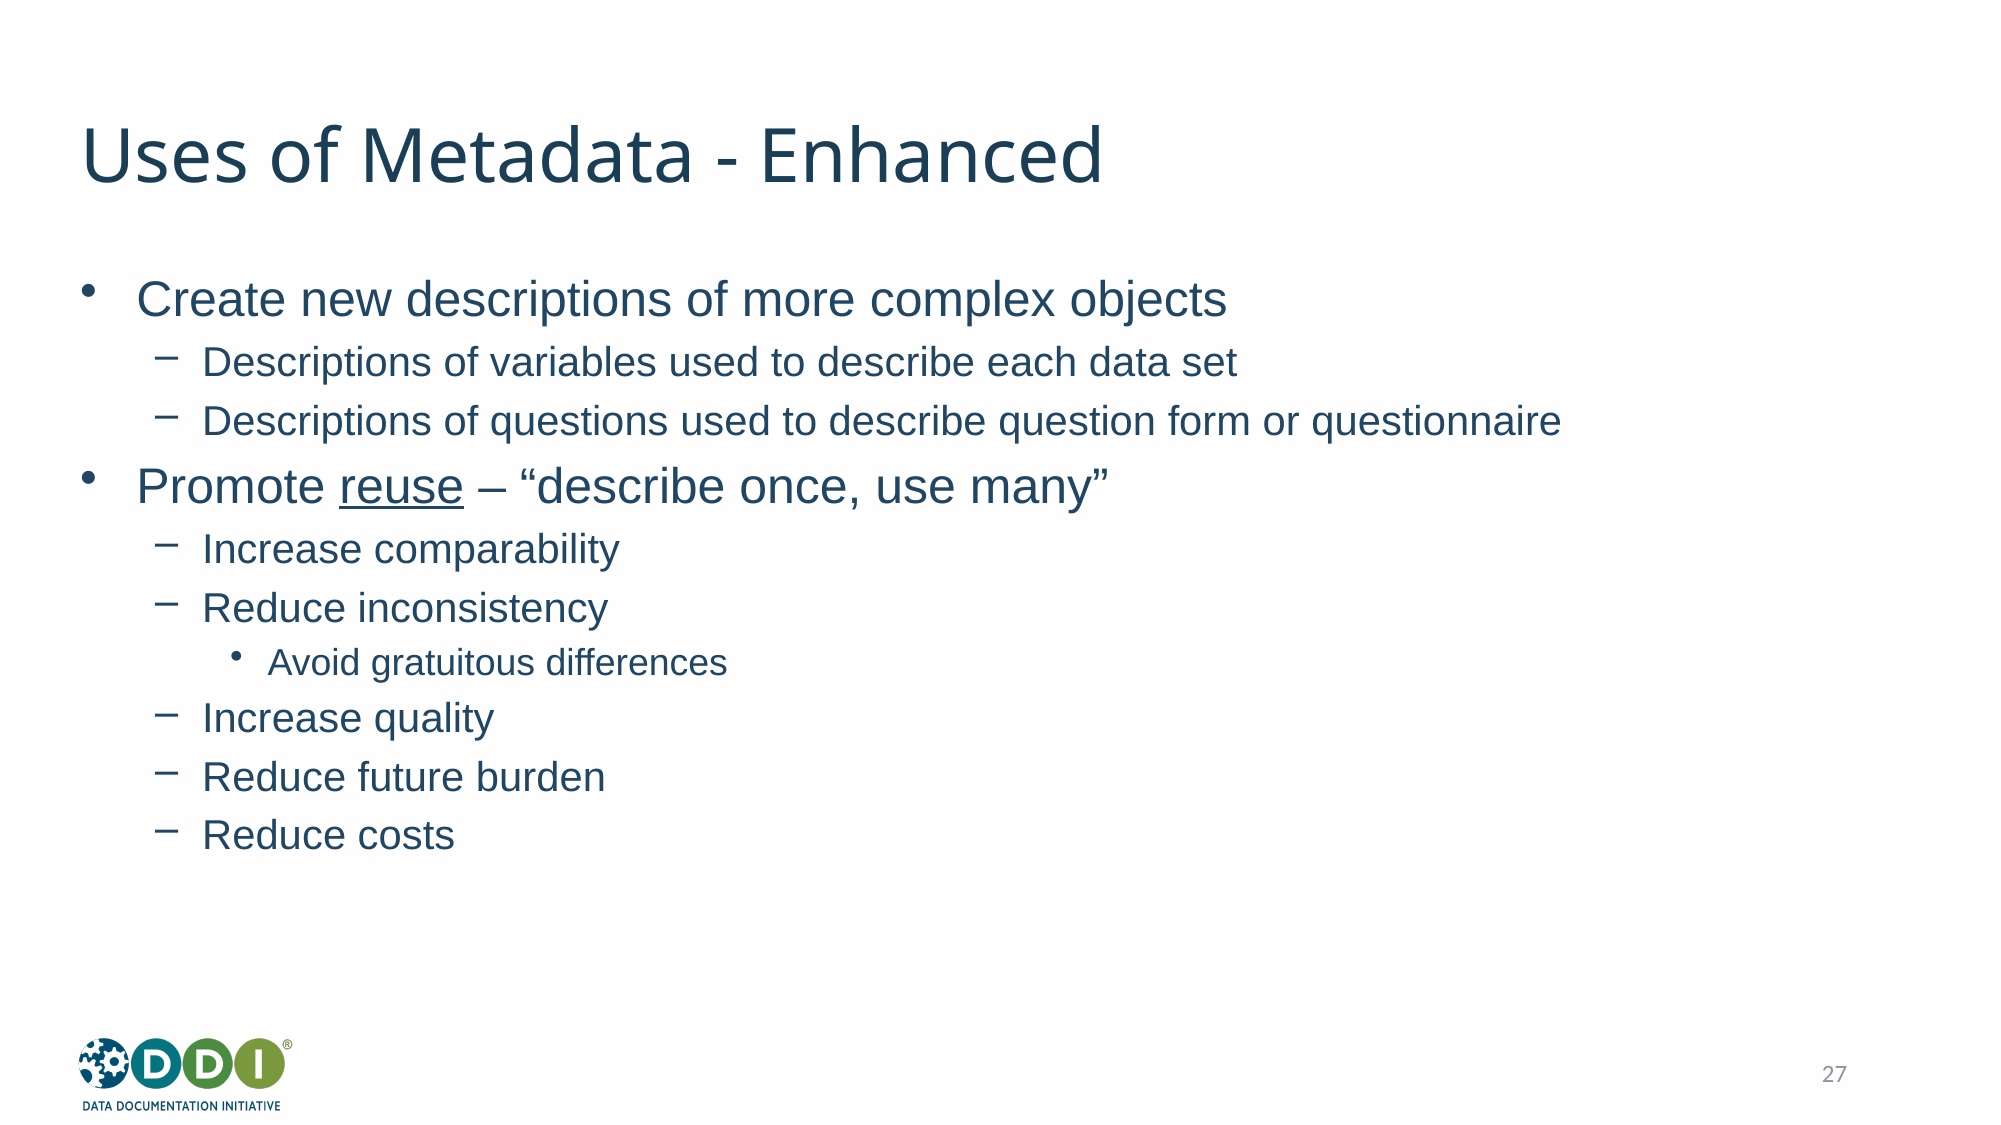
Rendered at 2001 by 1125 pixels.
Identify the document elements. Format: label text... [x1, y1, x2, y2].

picture [65, 1032, 305, 1115]
slide_number 27 [1412, 1042, 1863, 1103]
list Create new descriptions of more complex objects Descriptions of variables used to describe each data set Descriptions of questions used to describe question form or questionnaire Promote reuse – “describe once, use many” Increase comparability Reduce inconsistency Avoid gratuitous differences Increase quality Reduce future burden Reduce costs [65, 259, 1916, 1019]
title Uses of Metadata - Enhanced [65, 59, 1916, 247]
